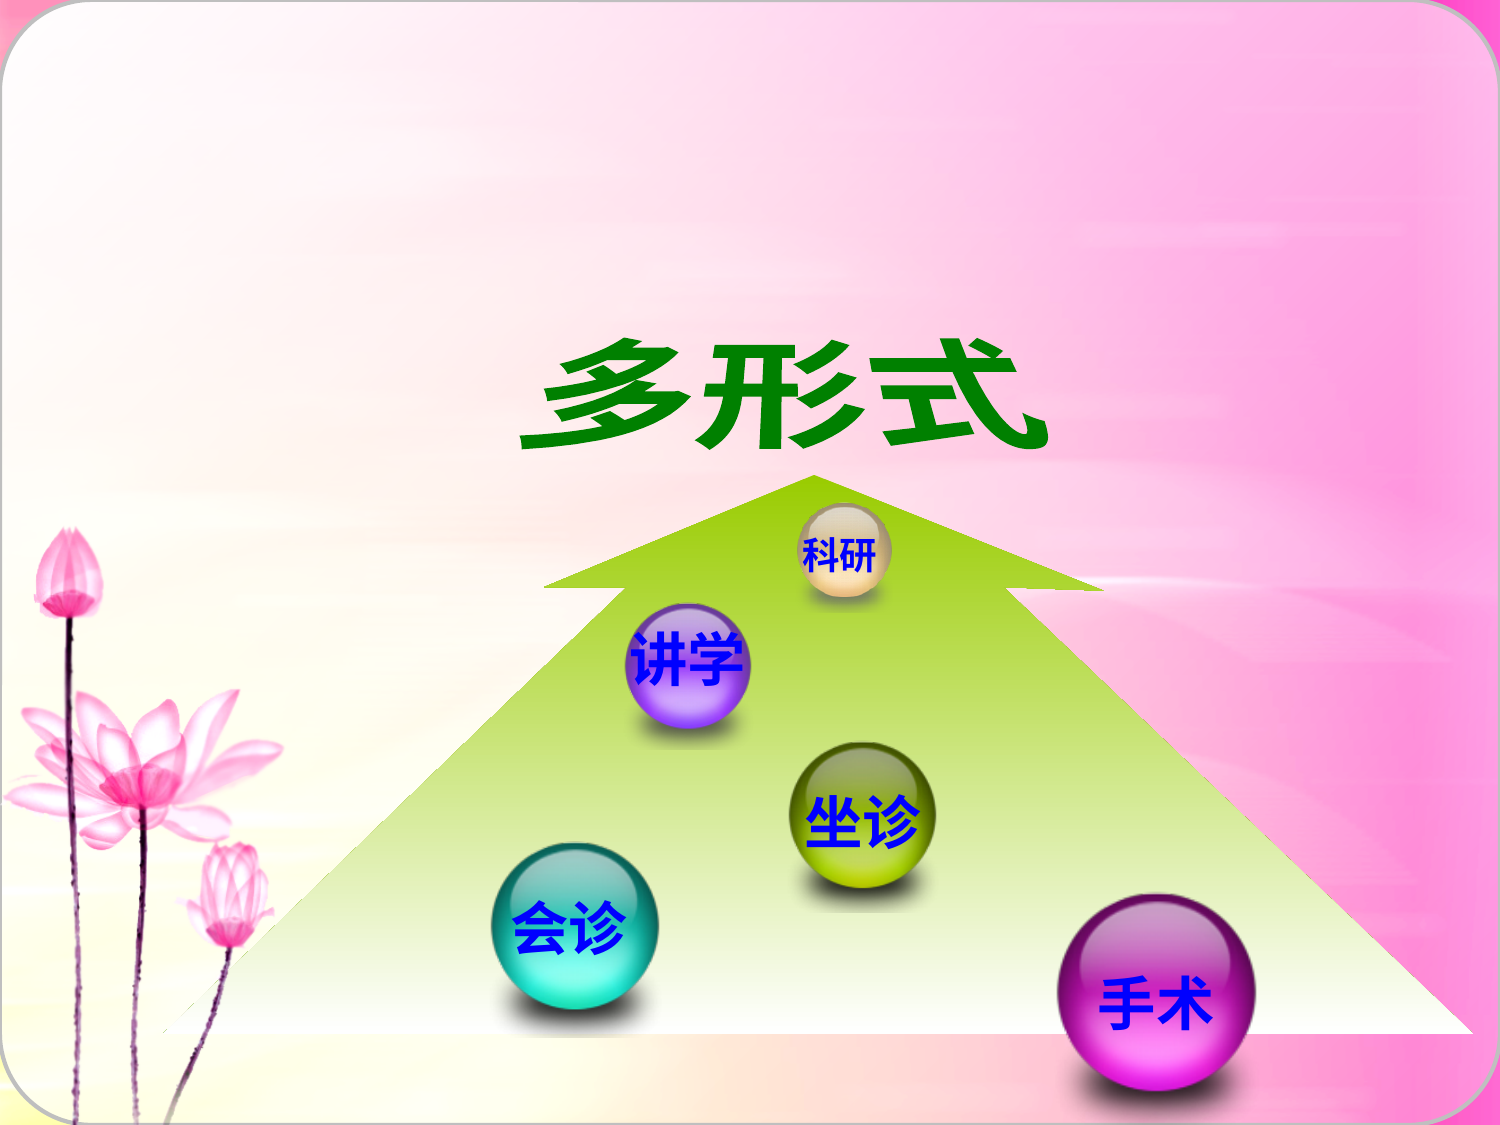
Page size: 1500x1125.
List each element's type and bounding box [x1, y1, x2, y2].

text_box [787, 499, 901, 613]
text_box [612, 599, 763, 751]
text_box [474, 837, 676, 1038]
text_box [1037, 887, 1276, 1125]
picture [0, 0, 1500, 1125]
text_box [774, 737, 951, 913]
